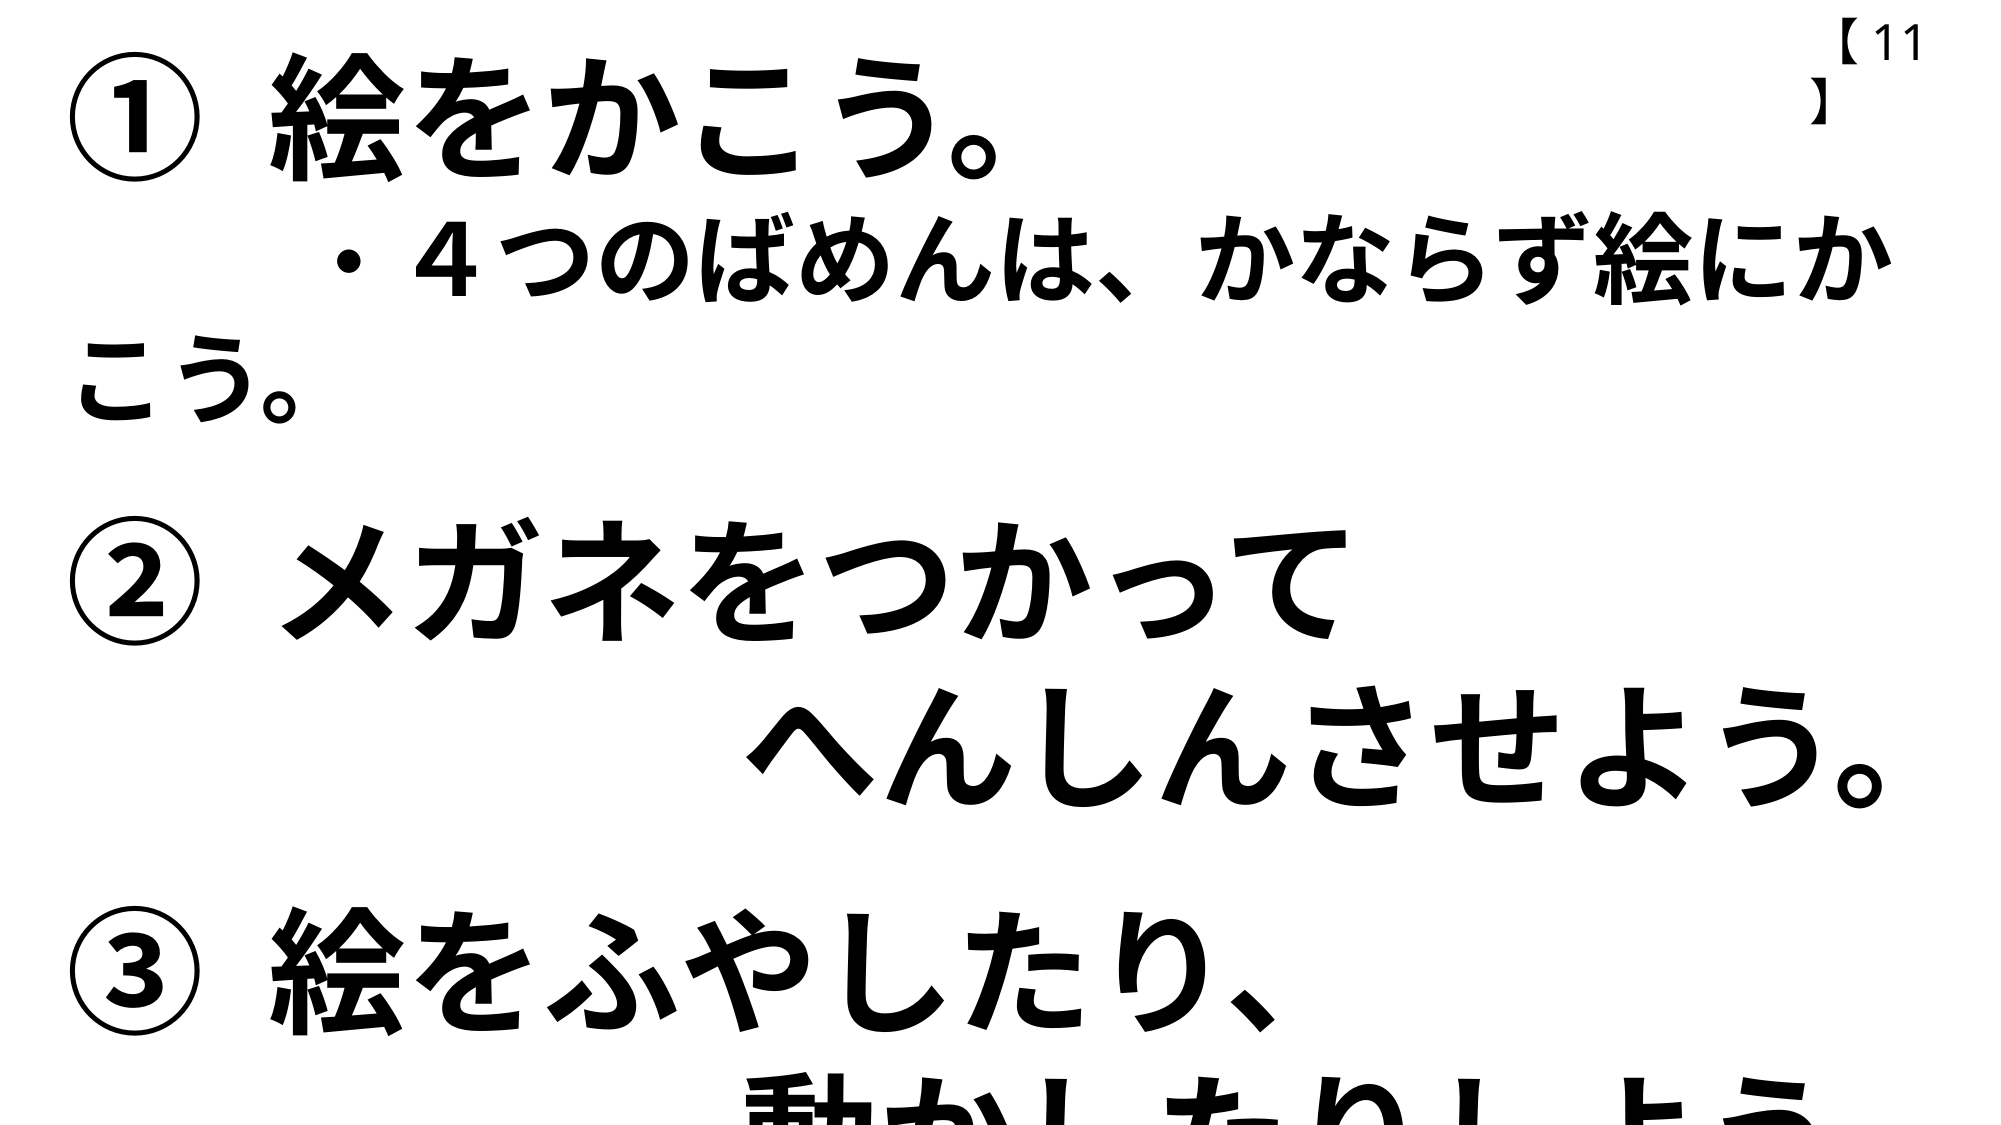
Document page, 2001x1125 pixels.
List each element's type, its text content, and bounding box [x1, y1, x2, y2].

text_box 【11】 [1794, 3, 1990, 138]
text_box ① 絵をかこう。 ・４つのばめんは、かならず絵にかこう。 ② メガネをつかって へんしんさせよう。 ③ 絵をふやしたり、 動かしたりしよう。 [52, 24, 1977, 1125]
